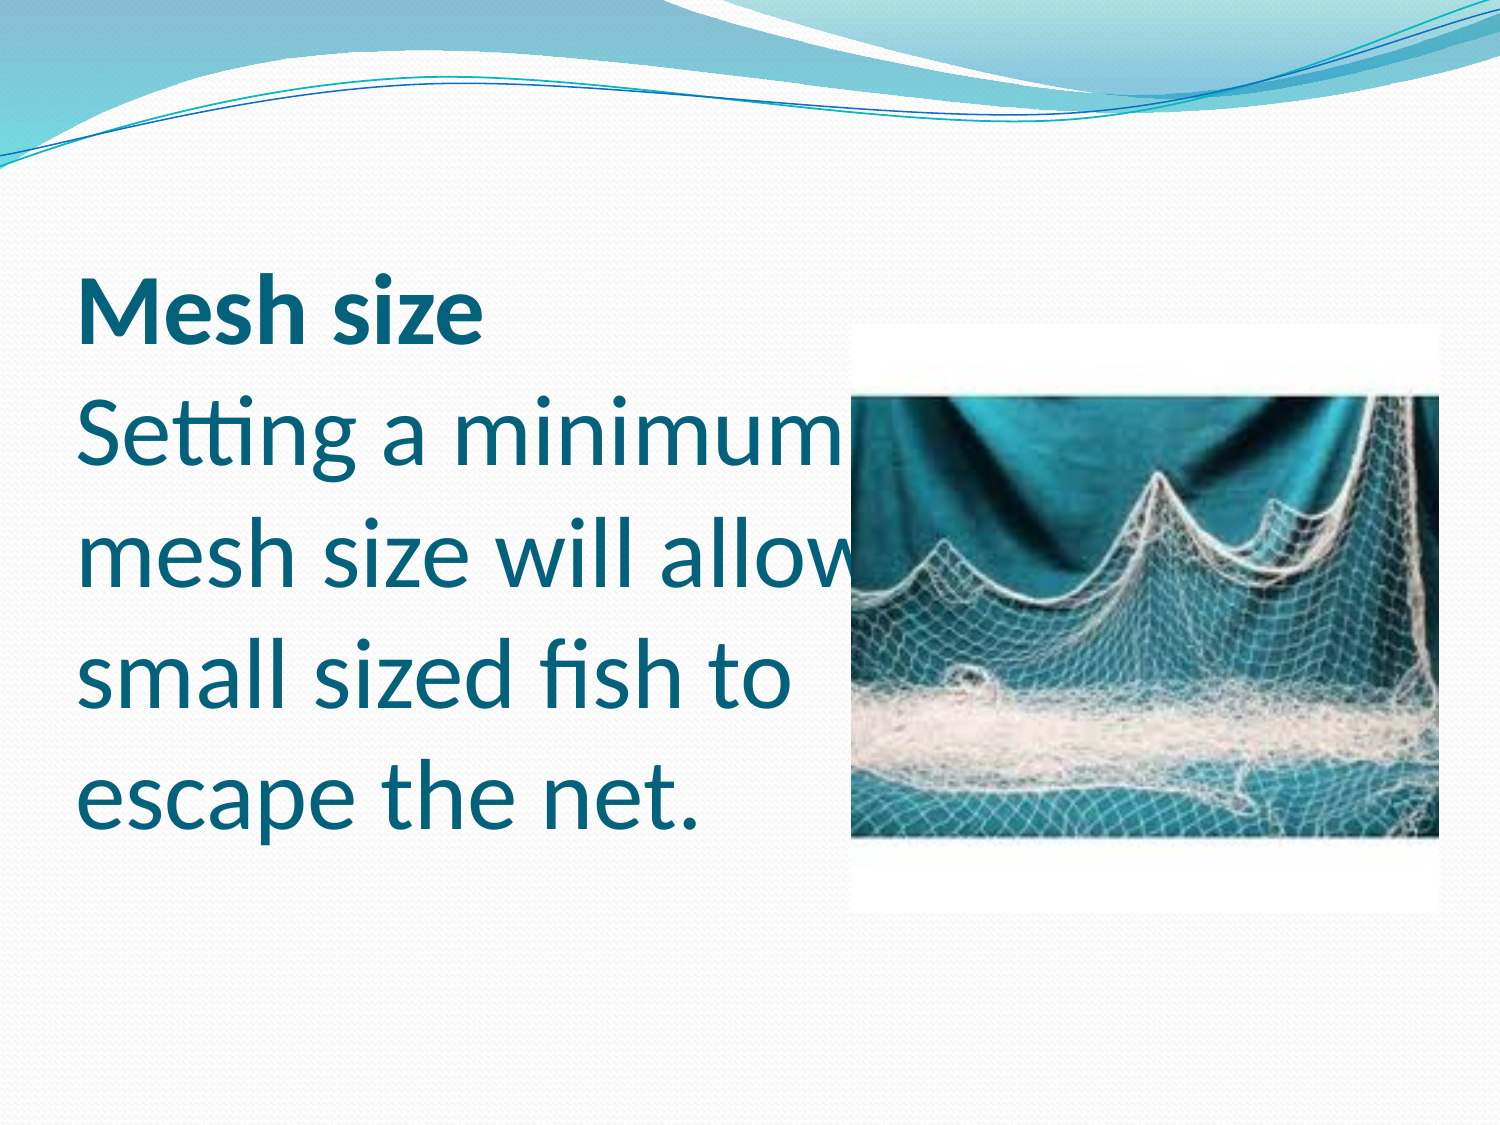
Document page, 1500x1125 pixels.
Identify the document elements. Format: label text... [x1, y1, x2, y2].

title Mesh size Setting a minimum mesh size will allow small sized fish to escape the net. [75, 115, 888, 850]
picture [851, 324, 1440, 913]
